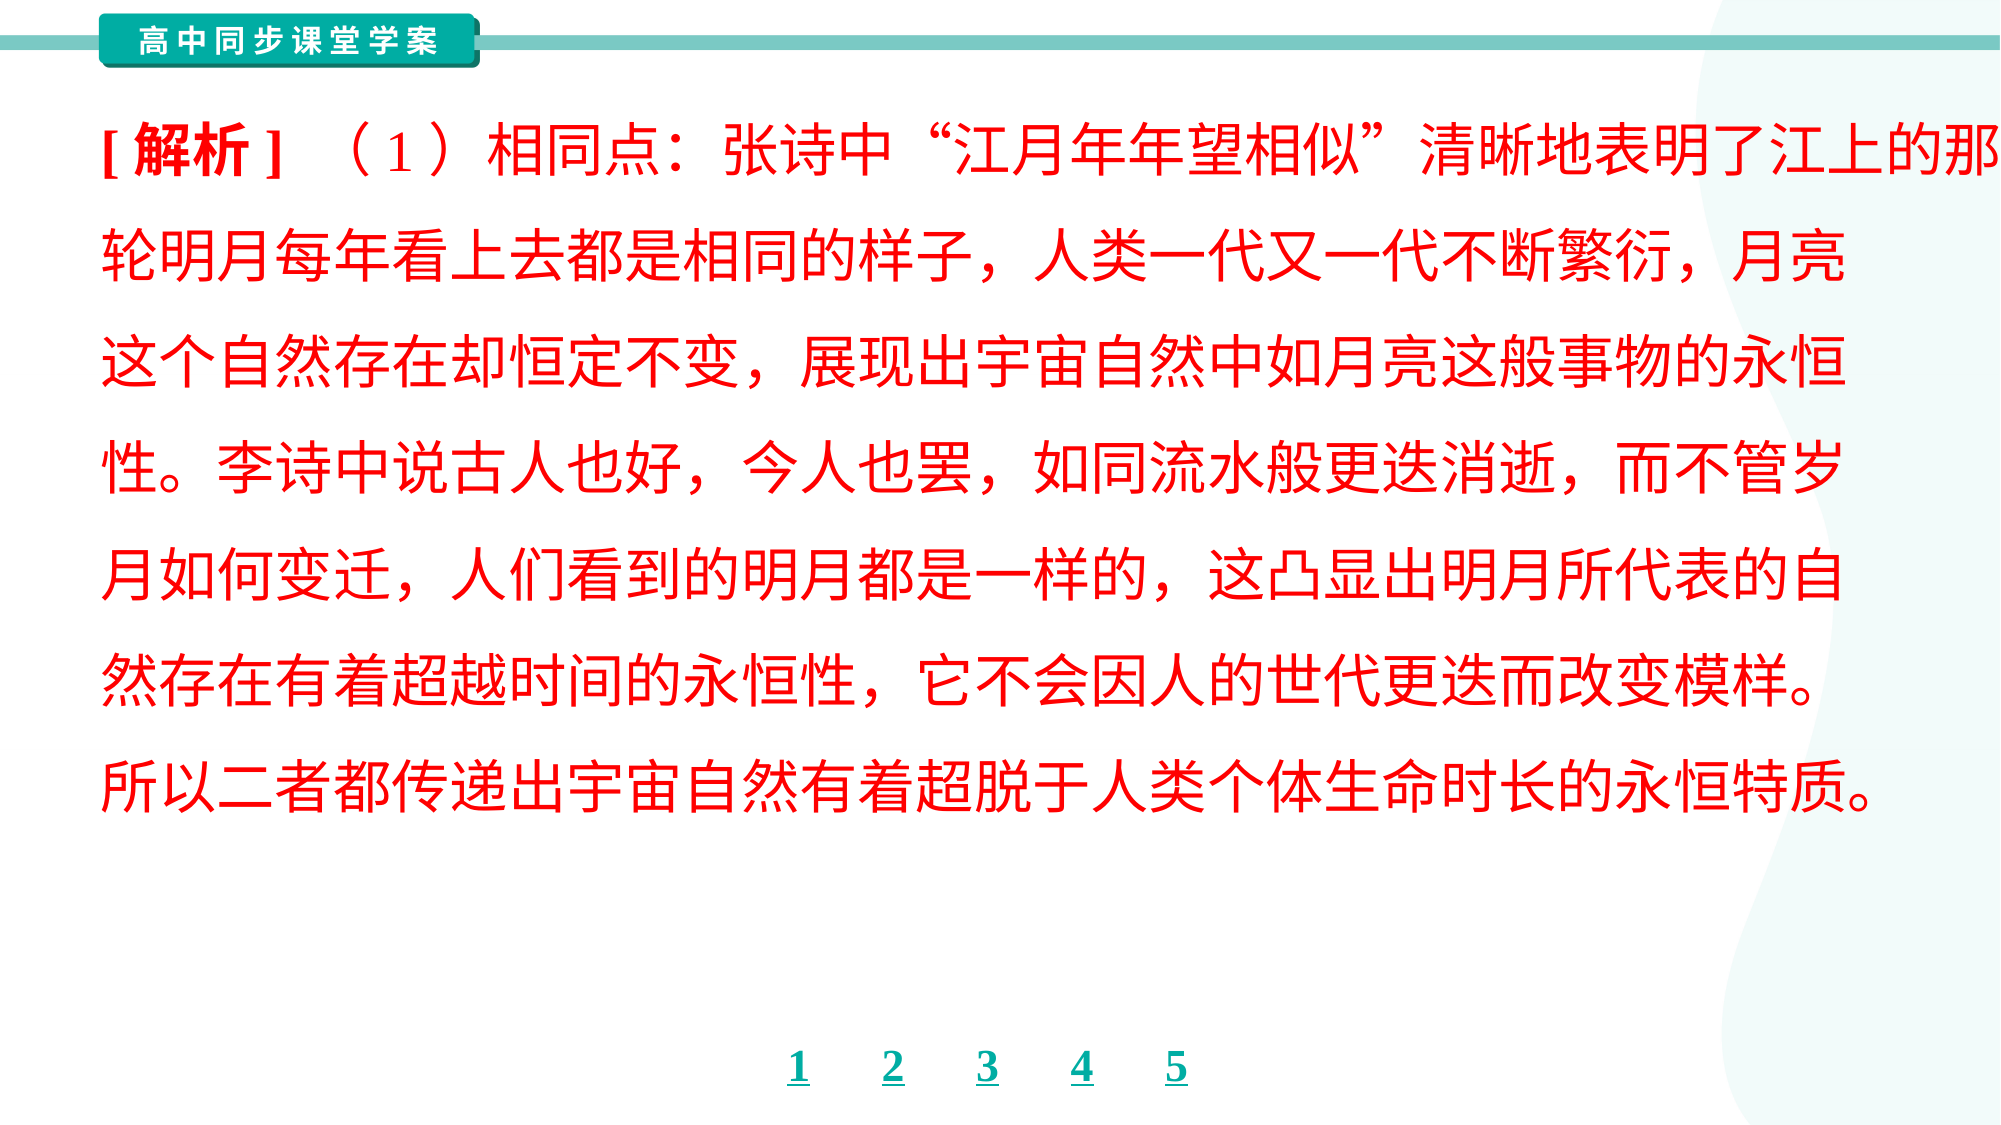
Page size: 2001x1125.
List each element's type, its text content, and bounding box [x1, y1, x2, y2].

picture [0, 0, 2000, 1125]
text_box [解析] （1）相同点：张诗中“江月年年望相似”清晰地表明了江上的那 轮明月每年看上去都是相同的样子，人类一代又一代不断繁衍，月亮 这个自然存在却恒定不变，展现出宇宙自然中如月亮这般事物的永恒 性。李诗中说古人也好，今人也罢，如同流水般更迭消逝，而不管岁 月如何变迁，人们看到的明月都是一样的，这凸显出明月所代表的自 然存在有着超越时间的永恒性，它不会因人的世代更迭而改变模样。 所以二者都传递出宇宙自然有着超脱于人类个体生命时长的永恒特质。 [100, 76, 1899, 821]
